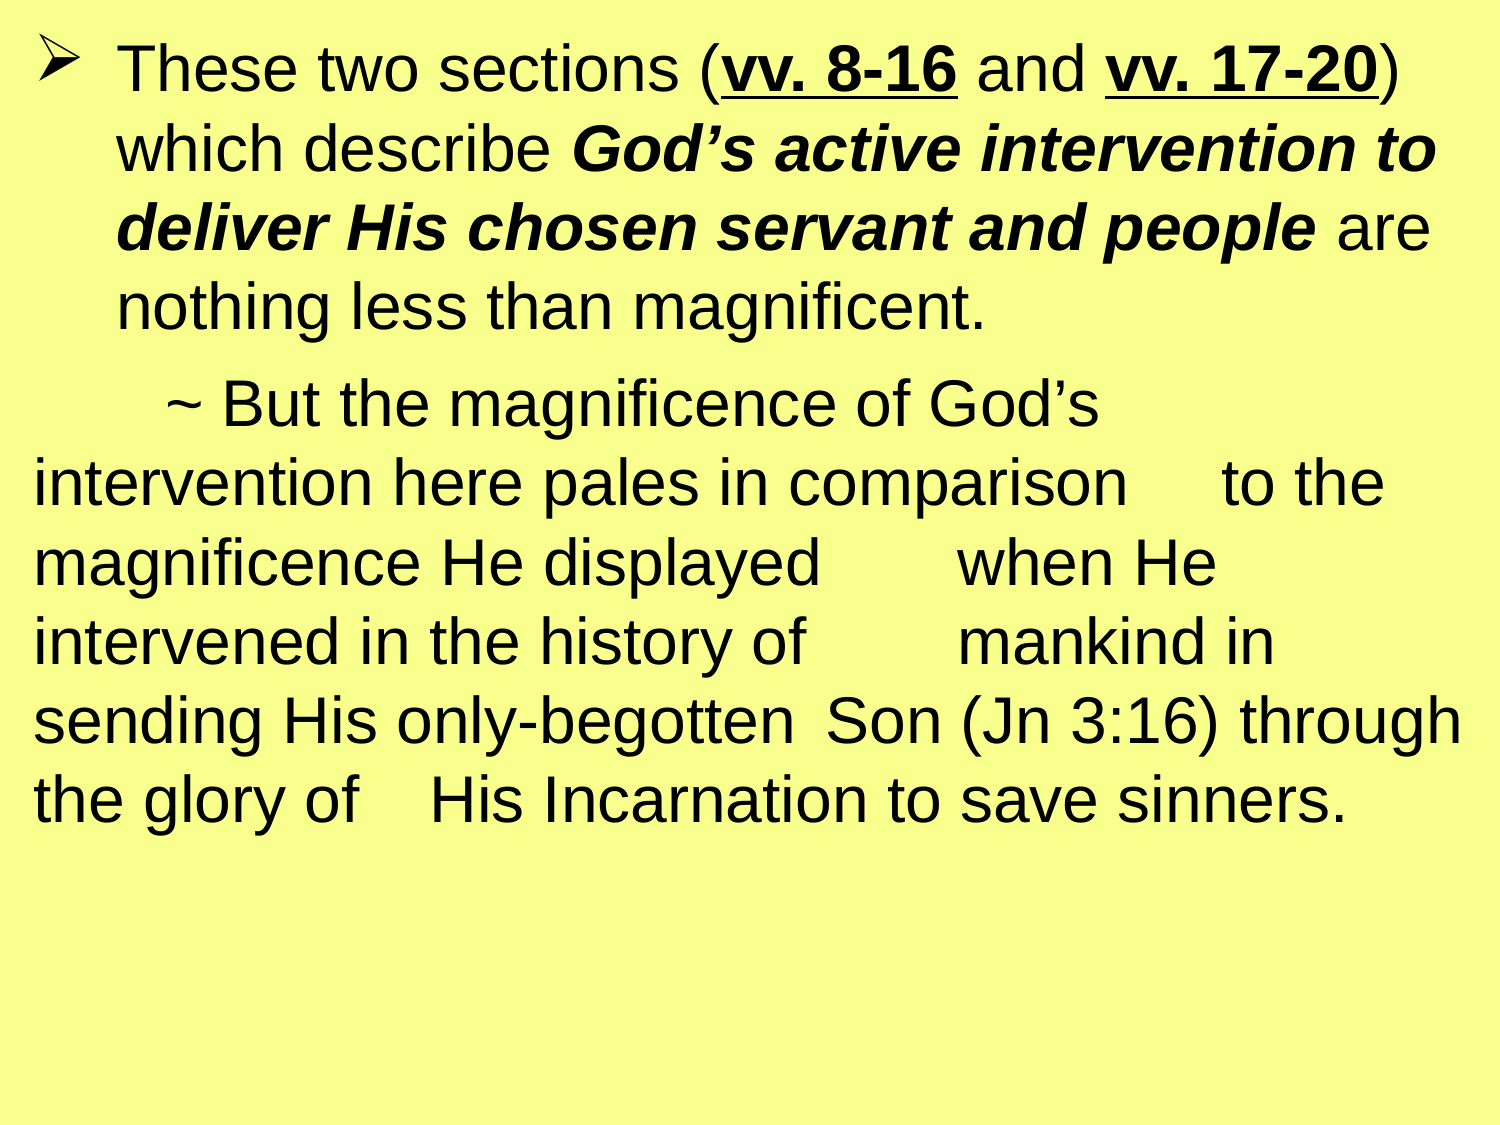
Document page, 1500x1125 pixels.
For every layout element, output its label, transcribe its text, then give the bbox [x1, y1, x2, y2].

subtitle These two sections (vv. 8-16 and vv. 17-20) which describe God’s active intervention to deliver His chosen servant and people are nothing less than magnificent. ~ But the magnificence of God’s intervention here pales in comparison to the magnificence He displayed when He intervened in the history of mankind in sending His only-begotten Son (Jn 3:16) through the glory of His Incarnation to save sinners. [18, 18, 1482, 1108]
